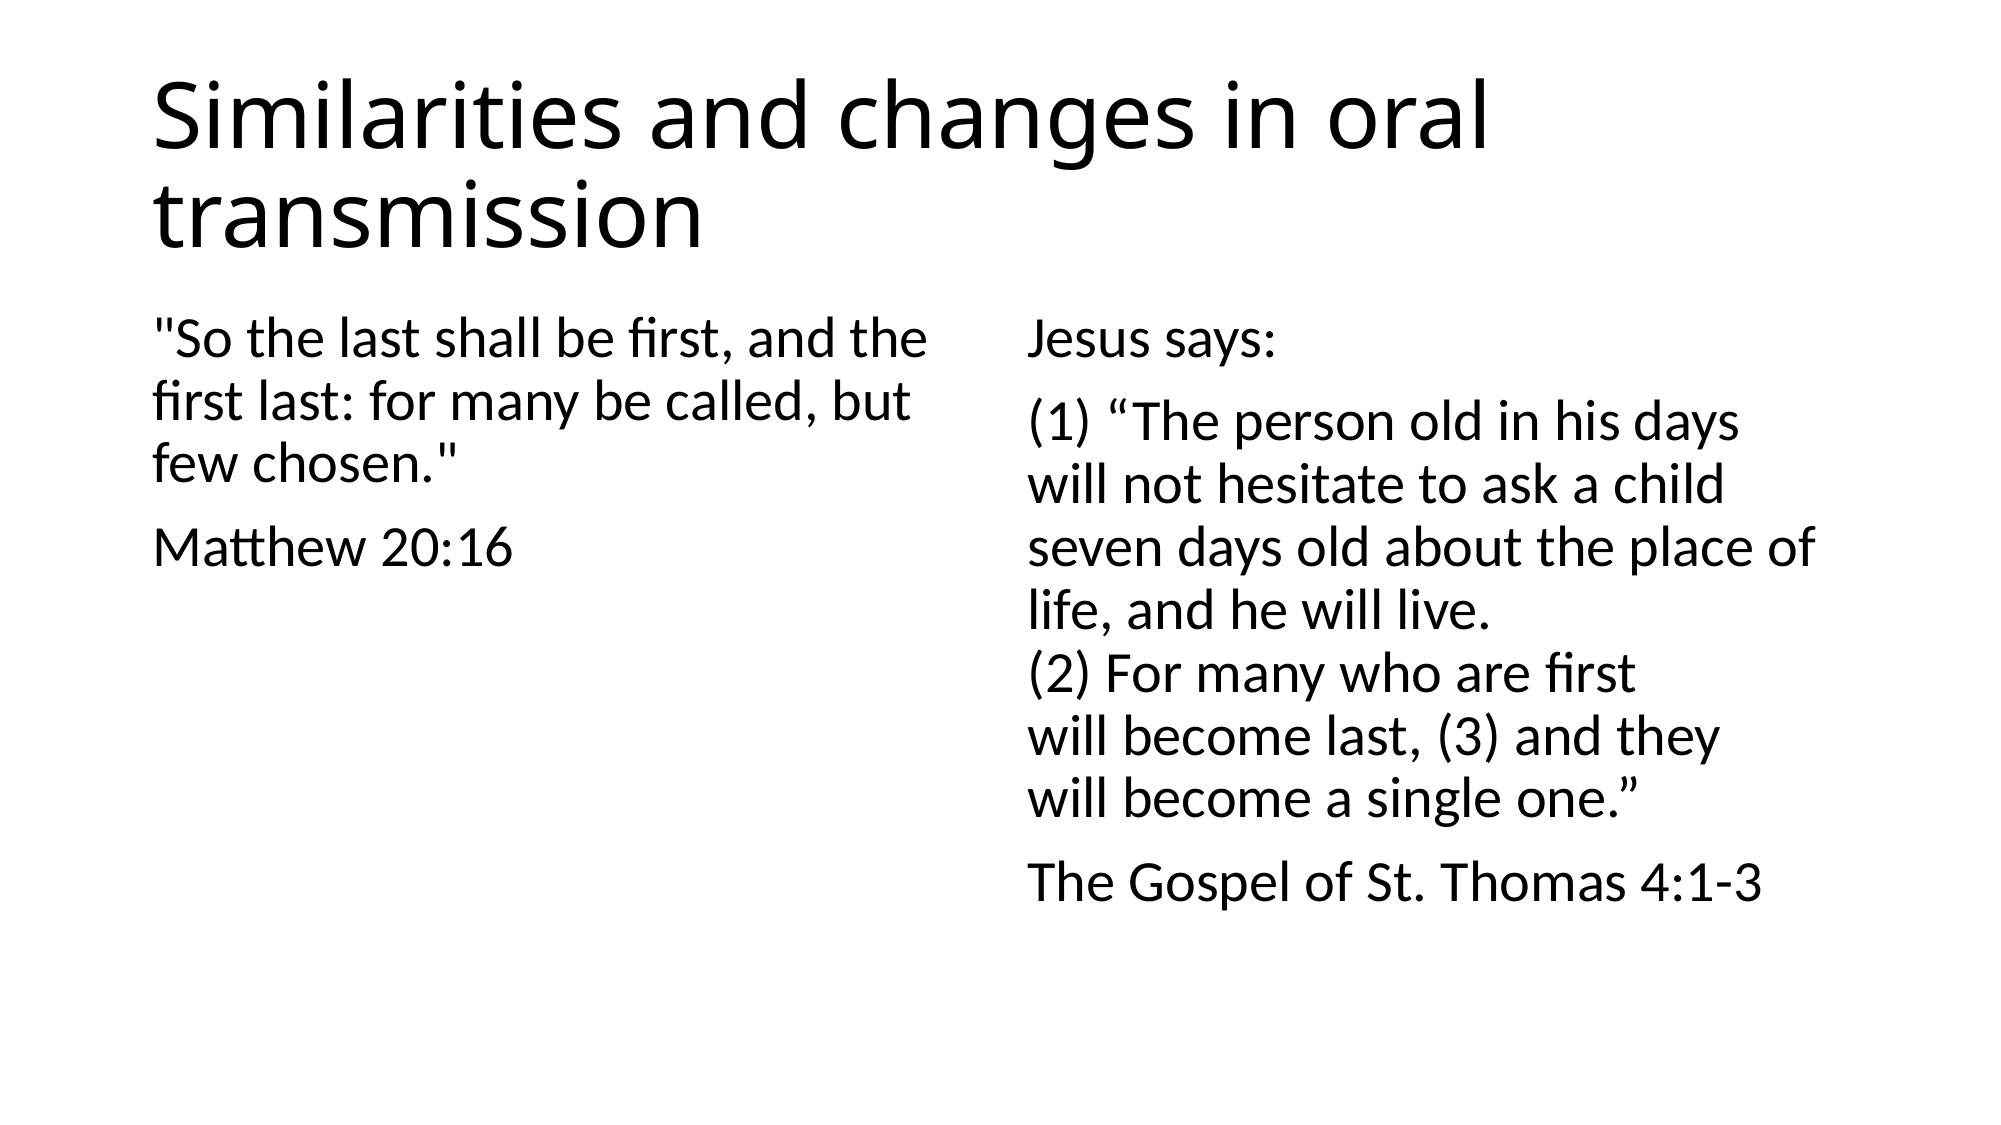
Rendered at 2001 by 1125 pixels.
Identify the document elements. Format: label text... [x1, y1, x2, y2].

title Similarities and changes in oral transmission [137, 59, 1863, 278]
list "So the last shall be first, and the first last: for many be called, but few chosen." Matthew 20:16 [137, 299, 988, 1014]
list Jesus says: (1) “The person old in his days will not hesitate to ask a child seven days old about the place of life, and he will live. (2) For many who are first will become last, (3) and they will become a single one.” The Gospel of St. Thomas 4:1-3 [1012, 299, 1863, 1014]
